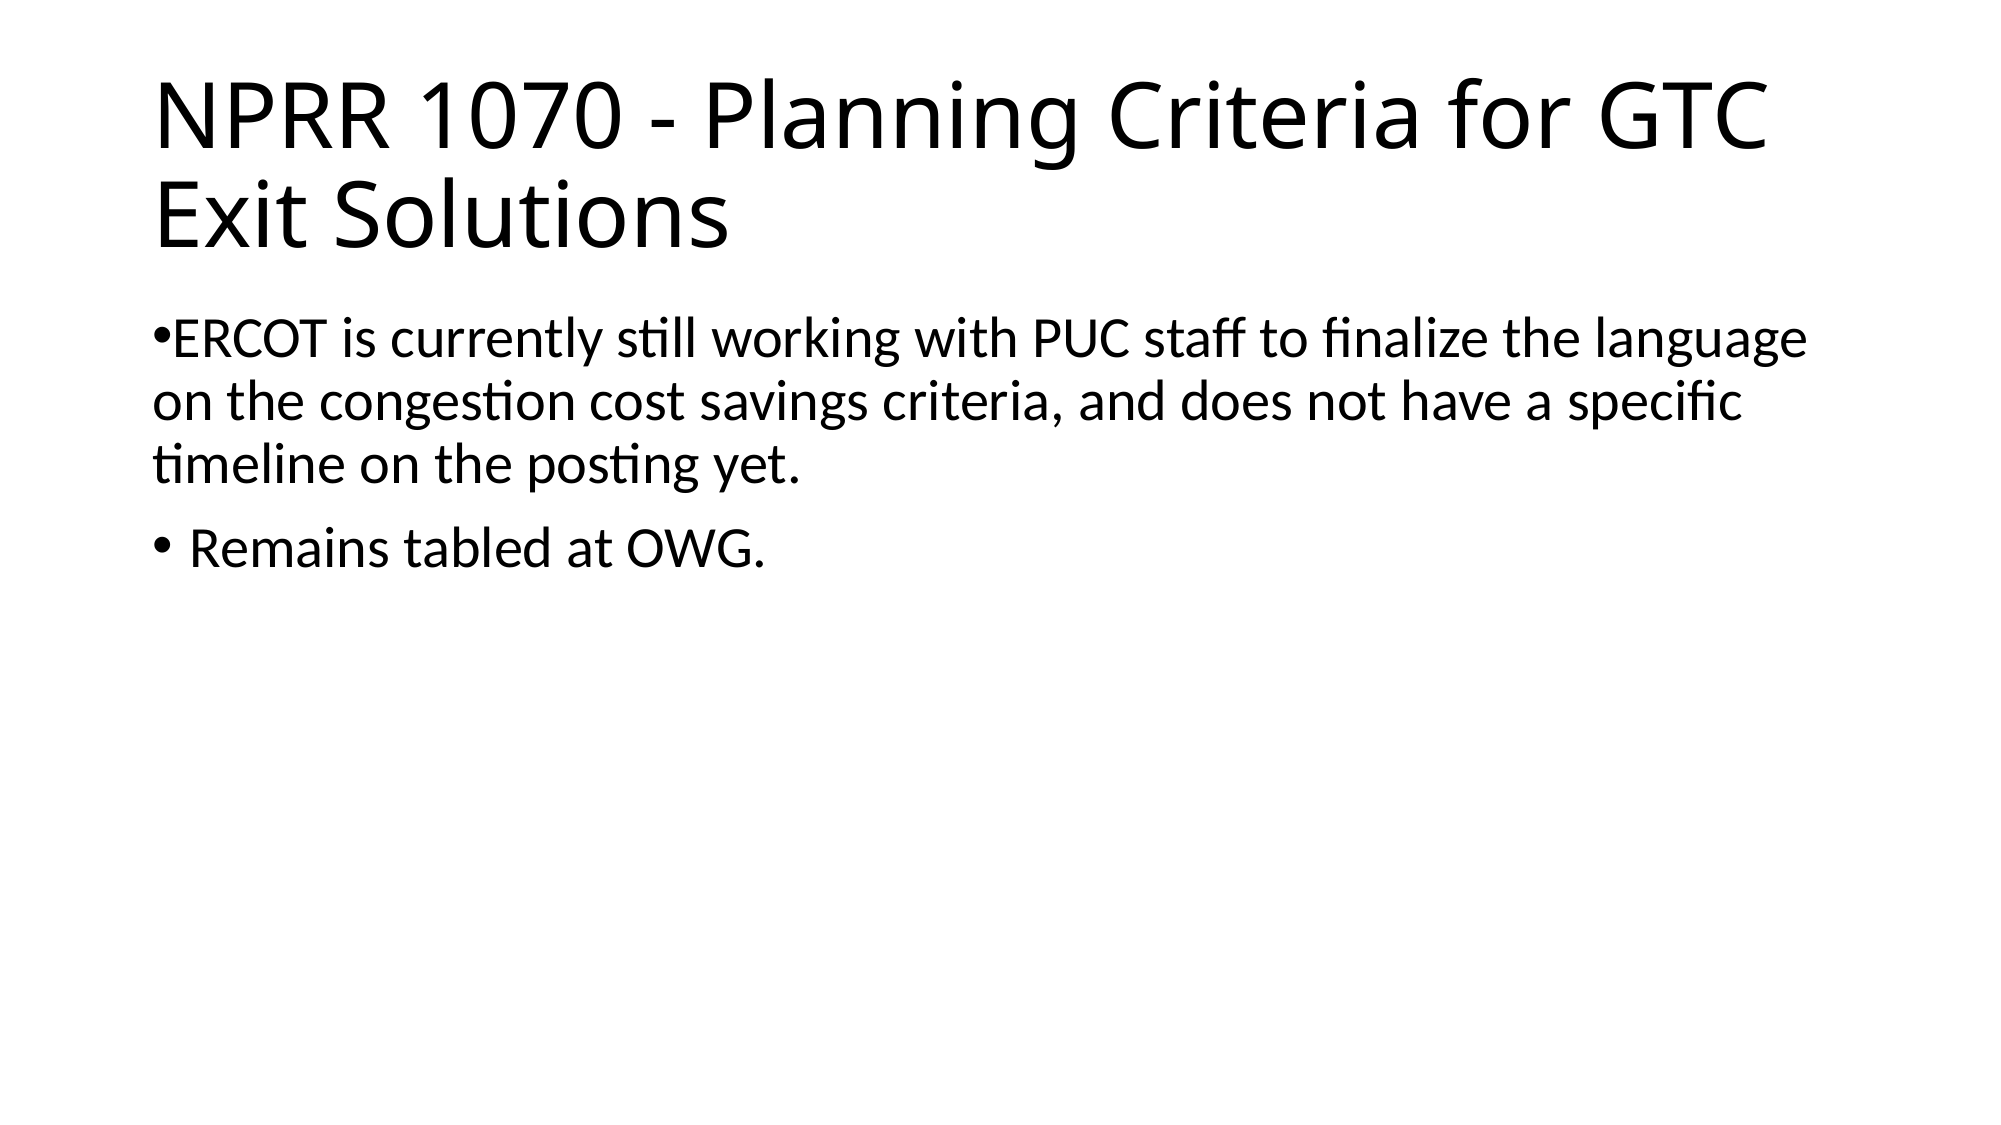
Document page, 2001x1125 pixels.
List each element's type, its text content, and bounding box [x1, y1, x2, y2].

title NPRR 1070 - Planning Criteria for GTC Exit Solutions [137, 59, 1863, 278]
list ERCOT is currently still working with PUC staff to finalize the language on the congestion cost savings criteria, and does not have a specific timeline on the posting yet. Remains tabled at OWG. [137, 299, 1863, 1014]
